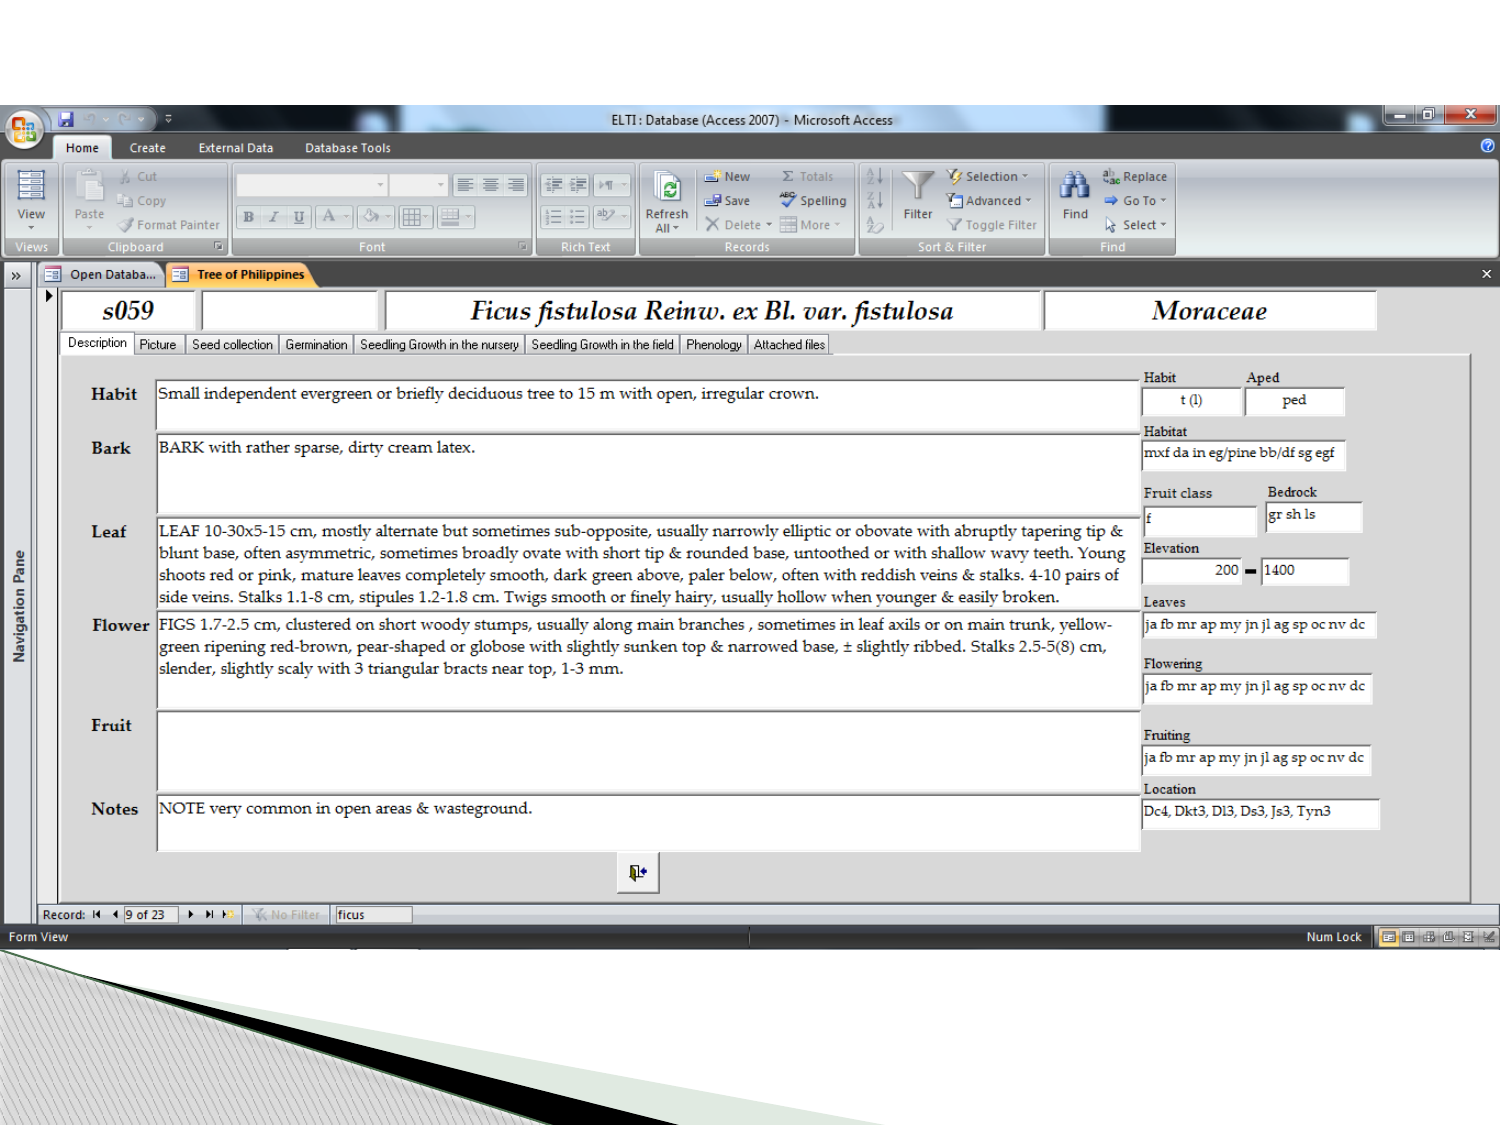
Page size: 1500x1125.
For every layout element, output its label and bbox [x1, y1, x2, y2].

picture [0, 105, 1500, 950]
